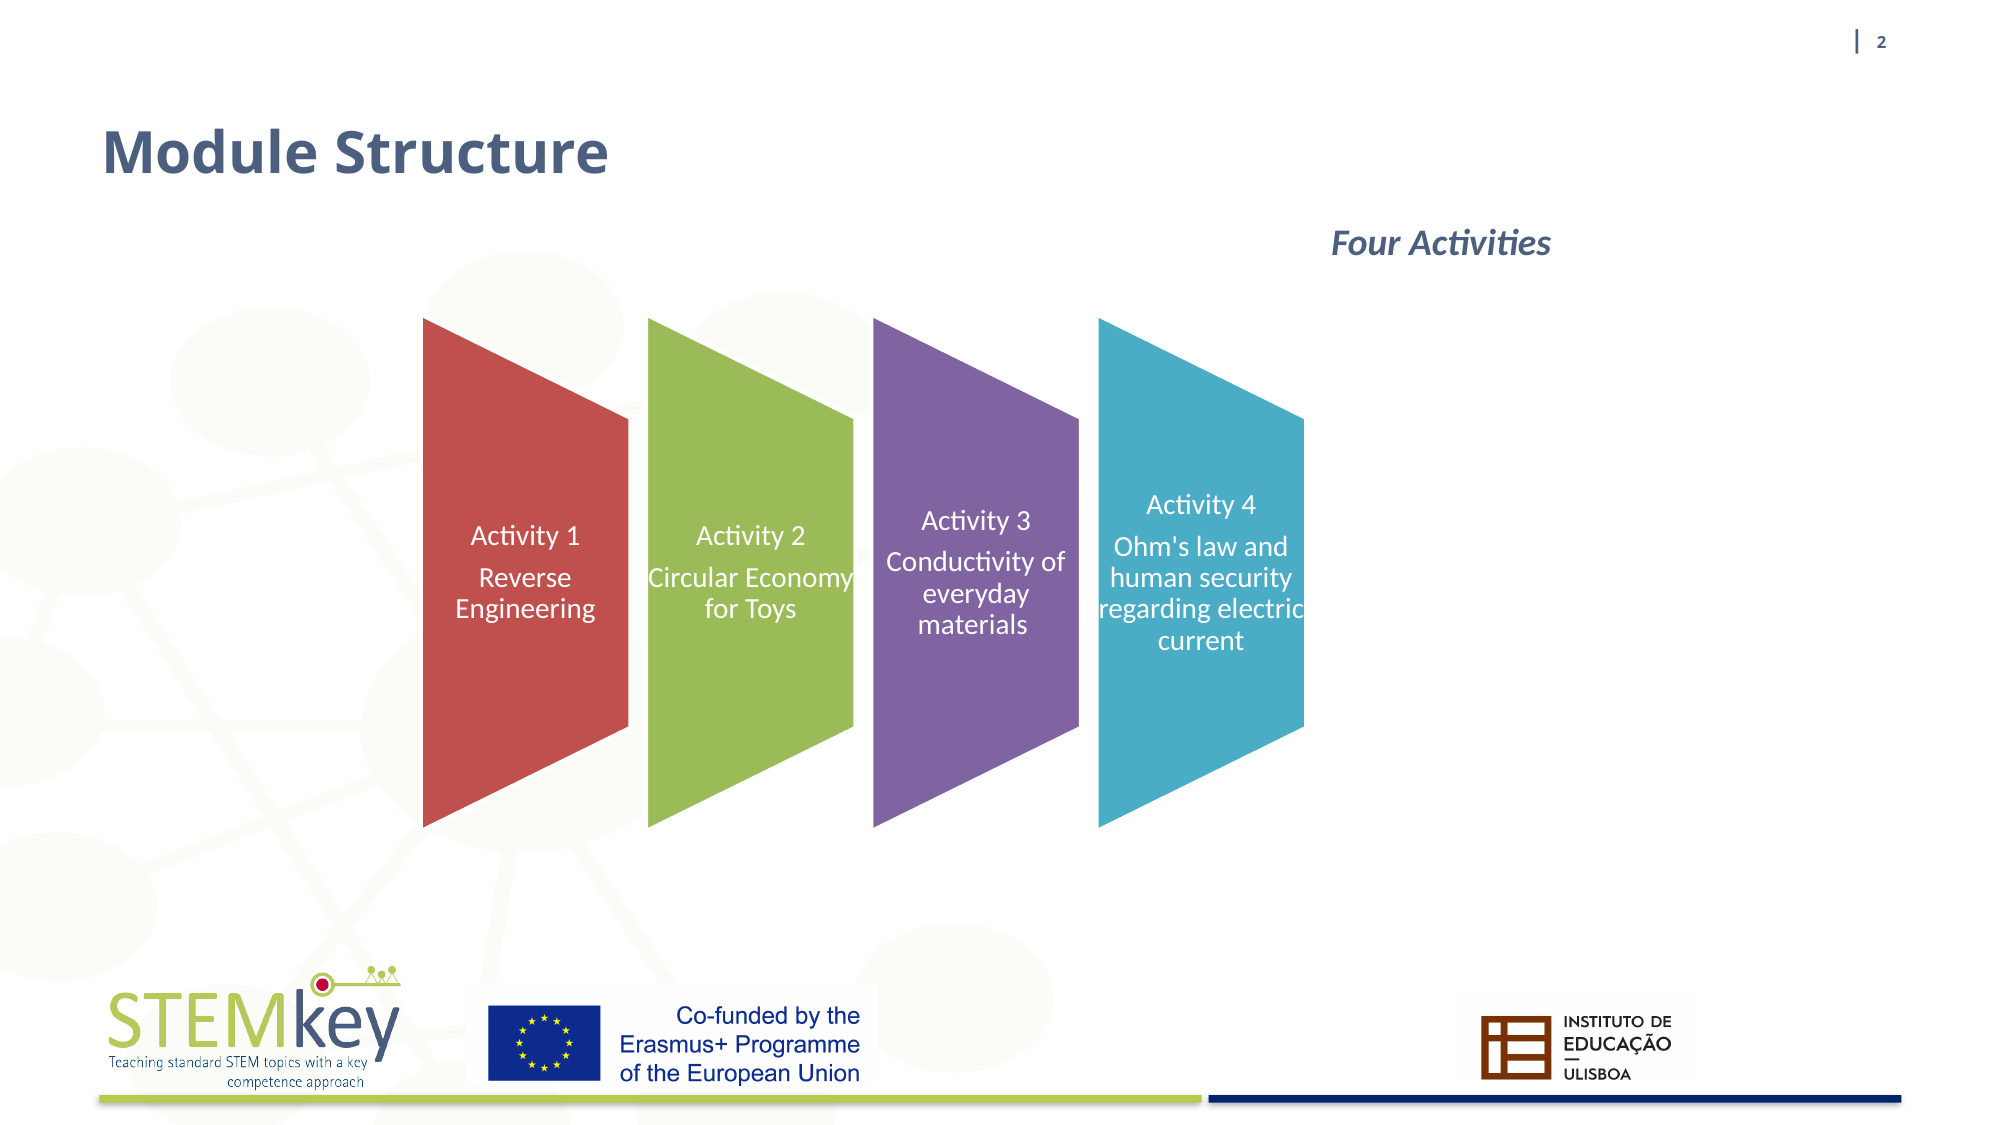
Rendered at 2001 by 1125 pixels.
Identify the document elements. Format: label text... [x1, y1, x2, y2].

slide_number | 2 [1772, 9, 1902, 69]
text_box Four Activities [941, 210, 1942, 271]
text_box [420, 314, 1307, 832]
picture [1457, 991, 1695, 1080]
picture [465, 984, 879, 1086]
title Module Structure [86, 97, 1641, 204]
picture [99, 959, 404, 1095]
